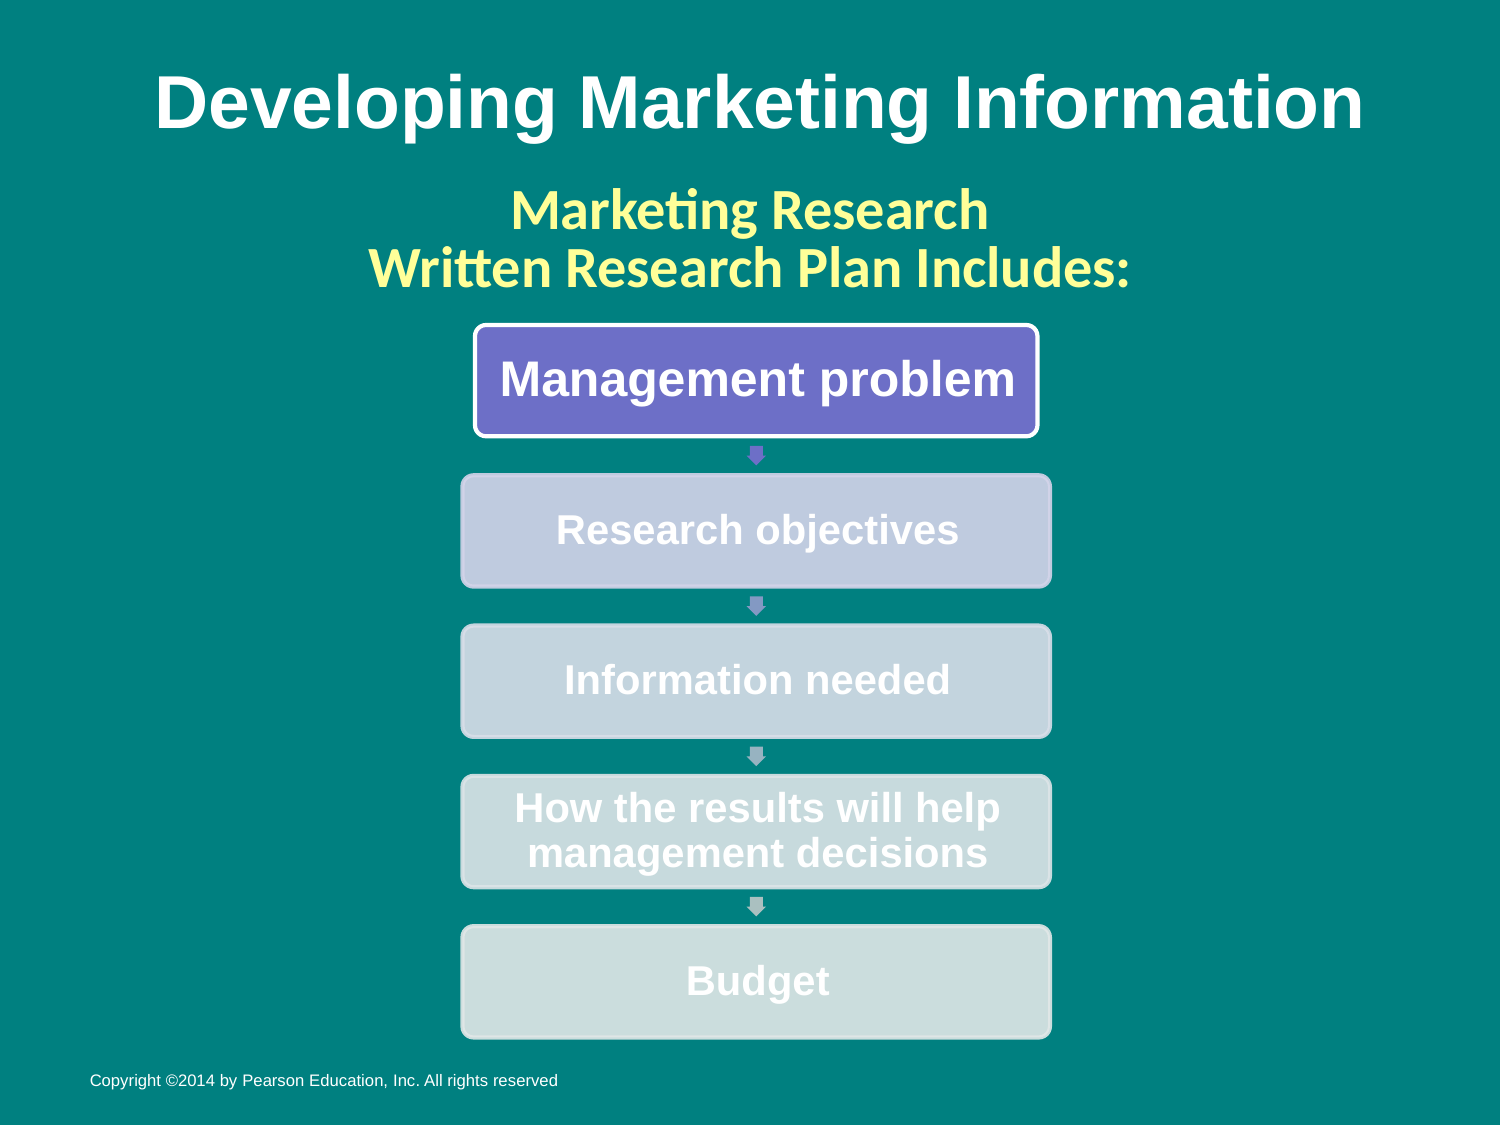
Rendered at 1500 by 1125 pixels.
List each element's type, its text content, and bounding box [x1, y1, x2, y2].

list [174, 324, 1338, 1038]
title Developing Marketing Information [112, 12, 1388, 201]
list Marketing Research Written Research Plan Includes: [162, 174, 1338, 238]
text_box Copyright ©2014 by Pearson Education, Inc. All rights reserved [74, 1062, 825, 1098]
